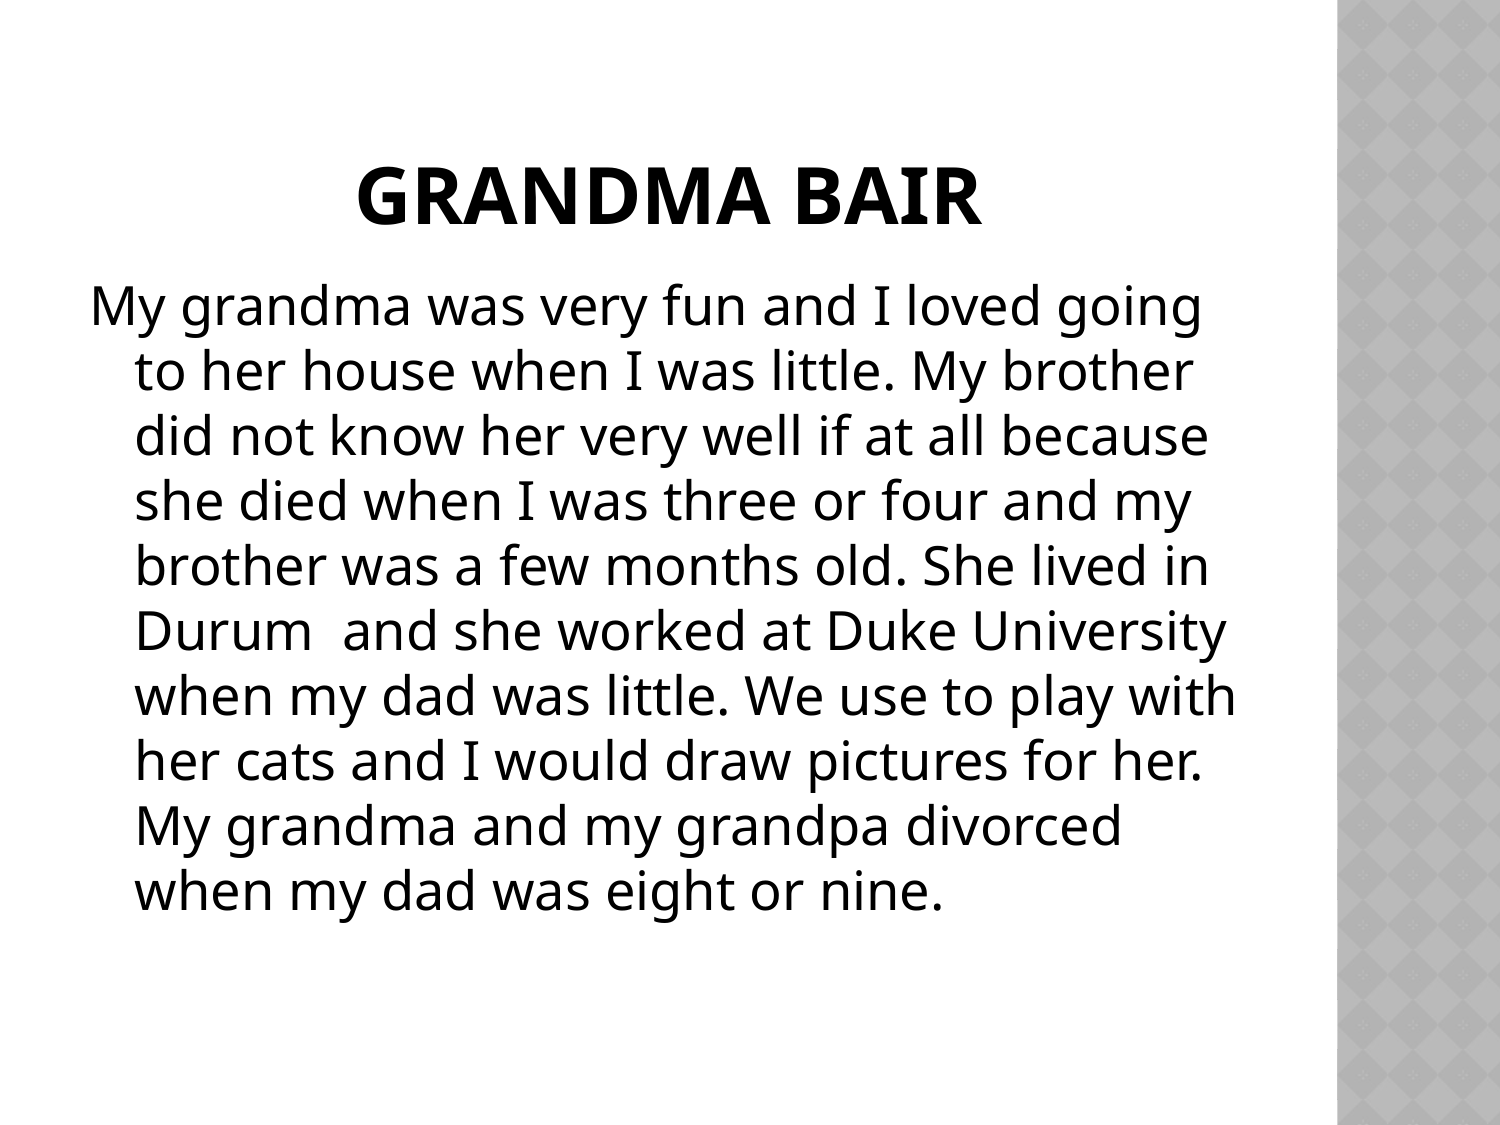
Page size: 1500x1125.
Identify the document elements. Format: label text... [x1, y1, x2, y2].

title Grandma bair [75, 52, 1263, 240]
list My grandma was very fun and I loved going to her house when I was little. My brother did not know her very well if at all because she died when I was three or four and my brother was a few months old. She lived in Durum and she worked at Duke University when my dad was little. We use to play with her cats and I would draw pictures for her. My grandma and my grandpa divorced when my dad was eight or nine. [75, 264, 1263, 1059]
